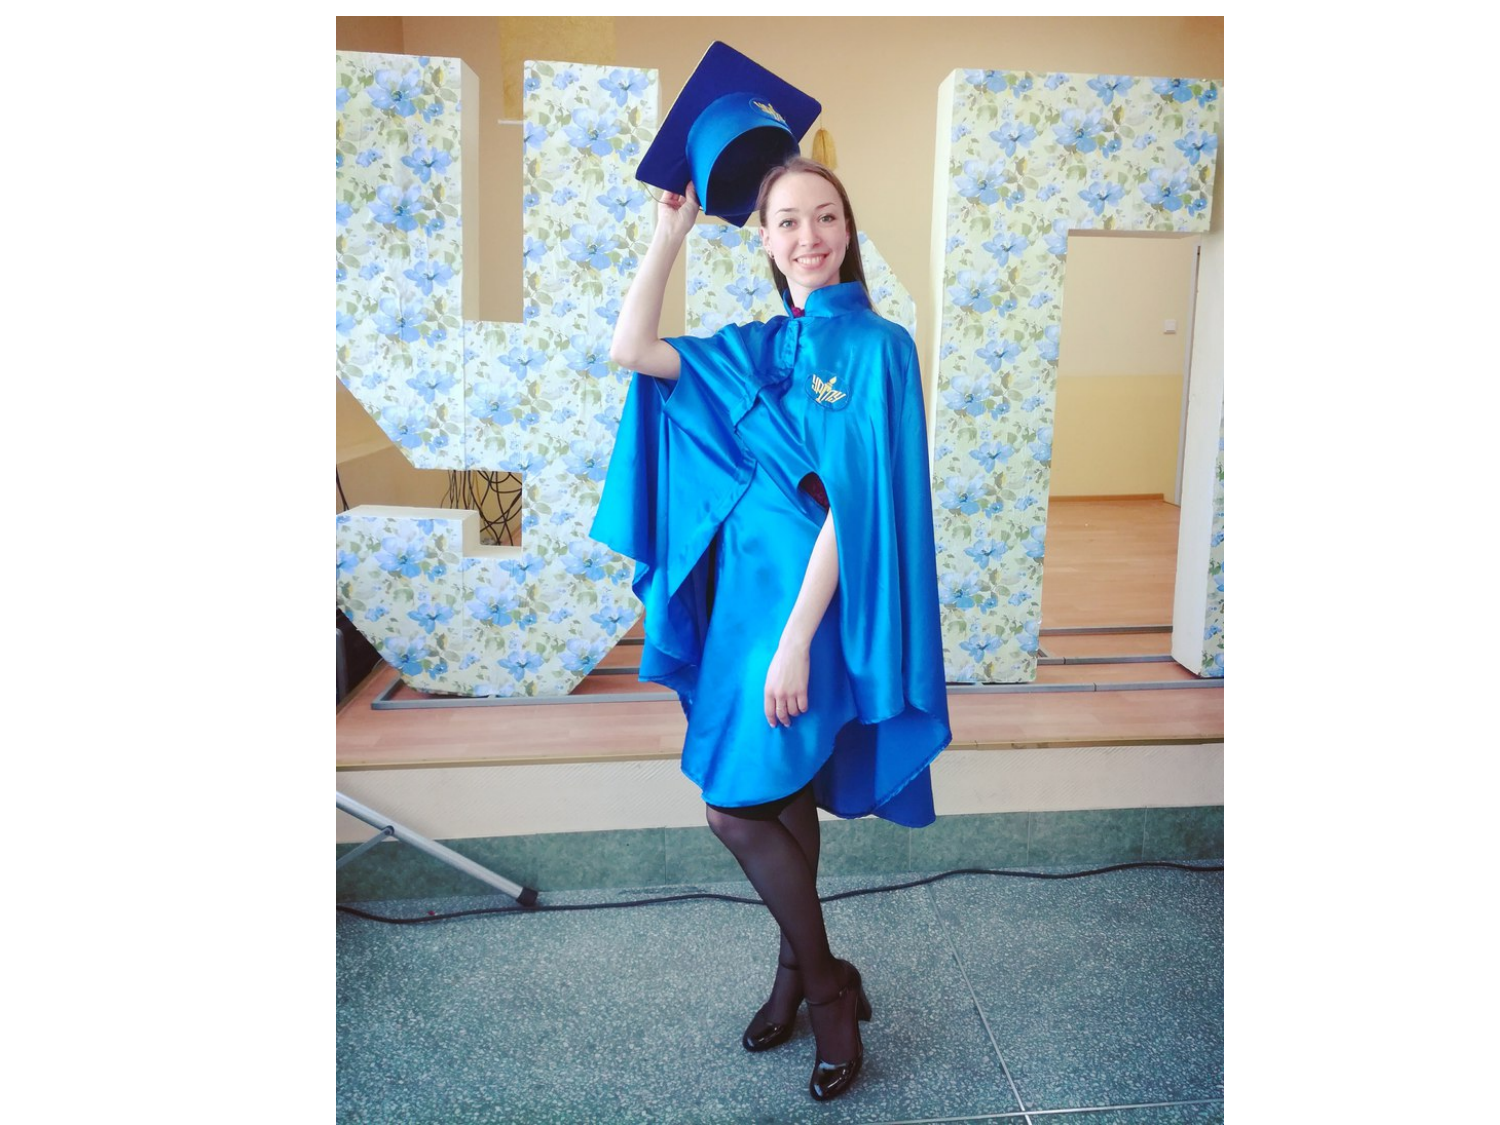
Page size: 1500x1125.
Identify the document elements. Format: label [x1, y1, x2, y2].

picture [336, 15, 1224, 1125]
